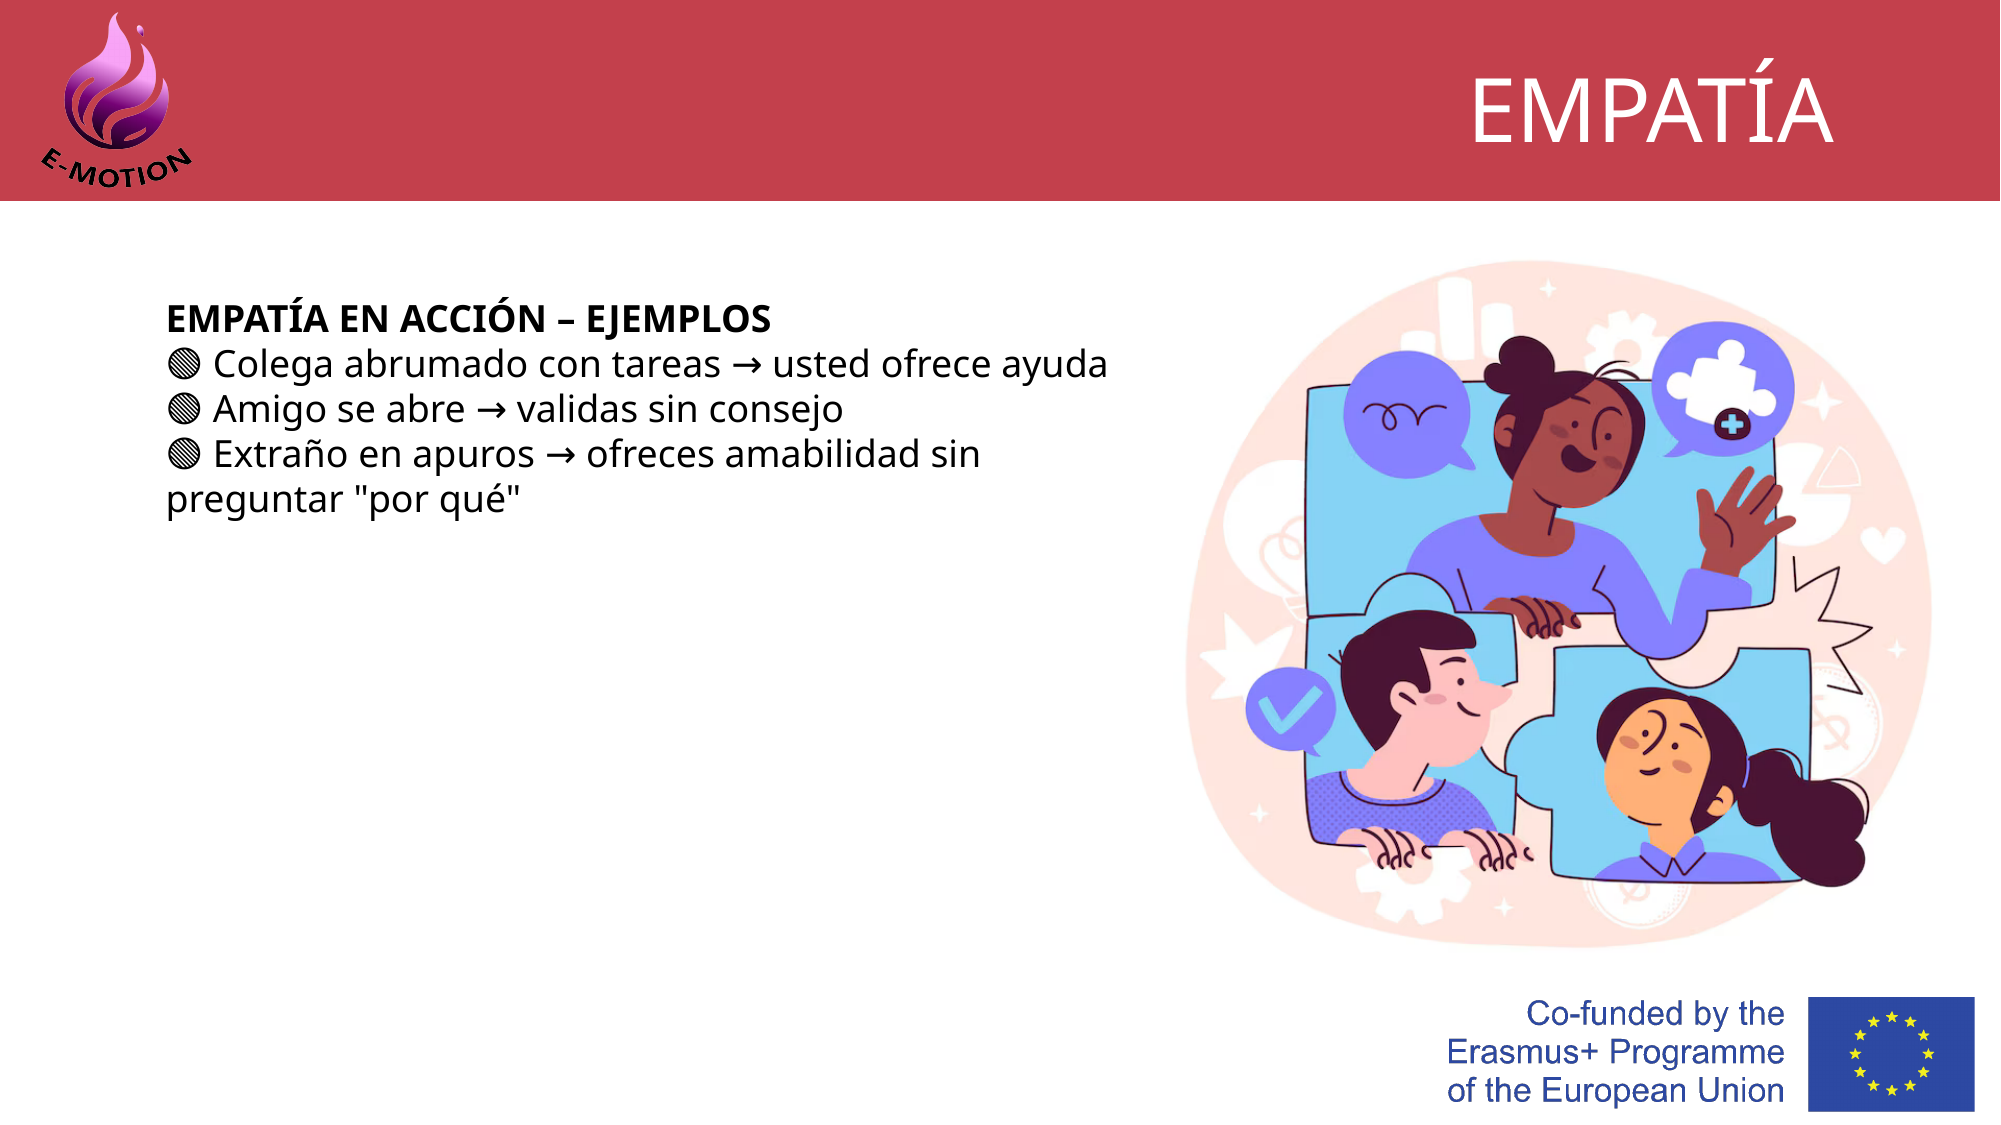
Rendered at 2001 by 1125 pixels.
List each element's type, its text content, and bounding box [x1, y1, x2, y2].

picture [0, 0, 253, 247]
text_box EMPATÍA [590, 46, 1850, 321]
text_box EMPATÍA EN ACCIÓN – EJEMPLOS 🟢 Colega abrumado con tareas → usted ofrece ayuda 🟢 Amigo se abre → validas sin consejo 🟢 Extraño en apuros → ofreces amabilidad sin preguntar "por qué" [150, 287, 1164, 528]
picture [1172, 218, 1945, 990]
picture [1396, 995, 1975, 1116]
